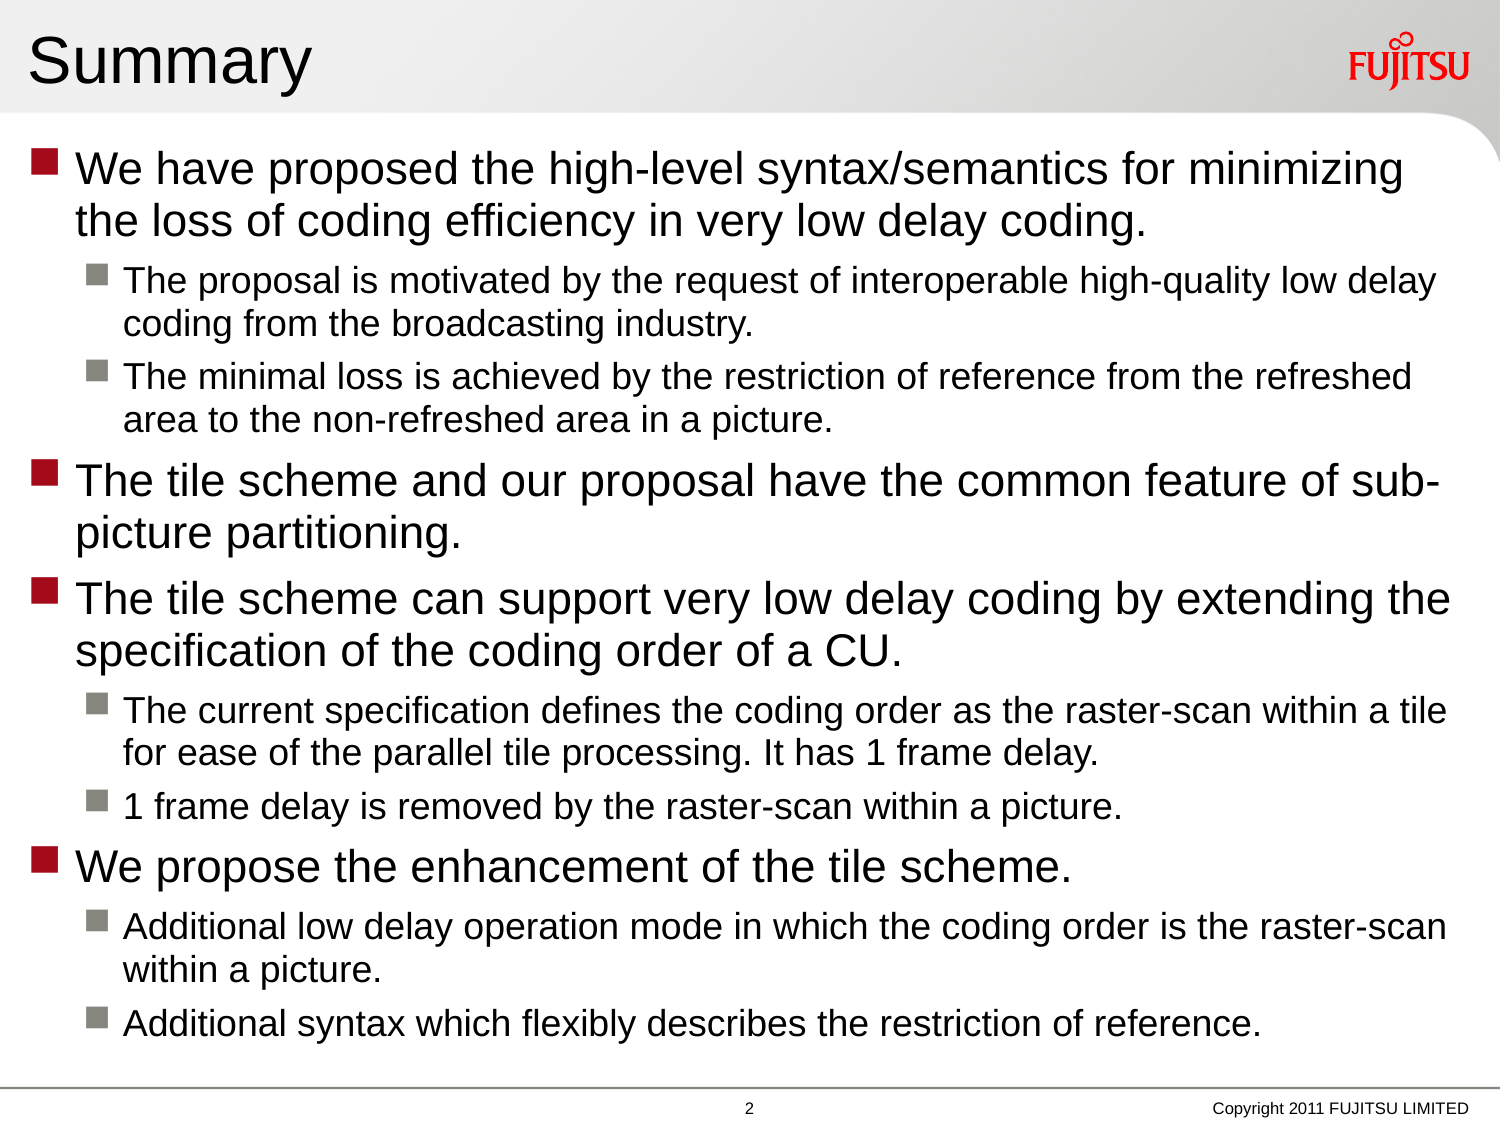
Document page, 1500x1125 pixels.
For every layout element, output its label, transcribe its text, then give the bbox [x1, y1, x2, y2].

picture [0, 0, 1500, 176]
slide_number 1 [705, 1091, 795, 1125]
list We have proposed the high-level syntax/semantics for minimizing the loss of coding efficiency in very low delay coding. The proposal is motivated by the request of interoperable high-quality low delay coding from the broadcasting industry. The minimal loss is achieved by the restriction of reference from the refreshed area to the non-refreshed area in a picture. The tile scheme and our proposal have the common feature of sub-picture partitioning. The tile scheme can support very low delay coding by extending the specification of the coding order of a CU. The current specification defines the coding order as the raster-scan within a tile for ease of the parallel tile processing. It has 1 frame delay. 1 frame delay is removed by the raster-scan within a picture. We propose the enhancement of the tile scheme. Additional low delay operation mode in which the coding order is the raster-scan within a picture. Additional syntax which flexibly describes the restriction of reference. [27, 142, 1470, 1061]
title Summary [27, 0, 1318, 114]
footer Copyright 2011 FUJITSU LIMITED [809, 1091, 1470, 1125]
